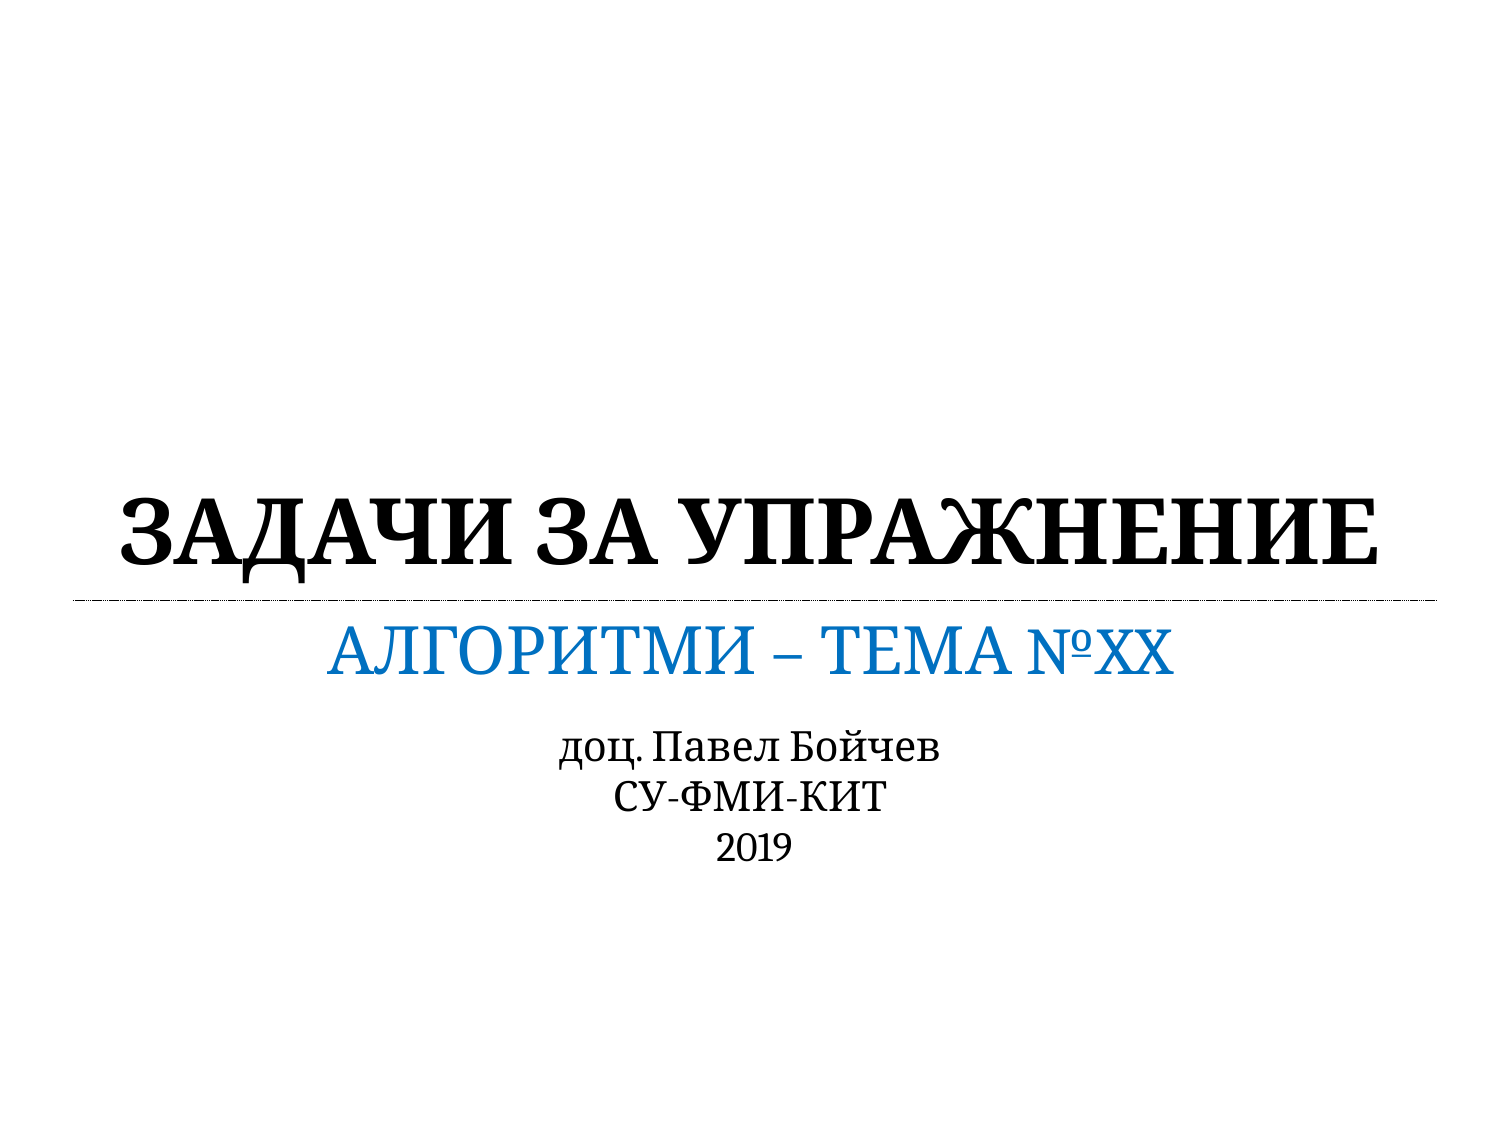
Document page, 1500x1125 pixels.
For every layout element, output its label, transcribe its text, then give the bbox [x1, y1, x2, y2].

title Задачи за упражнение [0, 346, 1500, 594]
subtitle Алгоритми – тема №xx [0, 597, 1500, 716]
